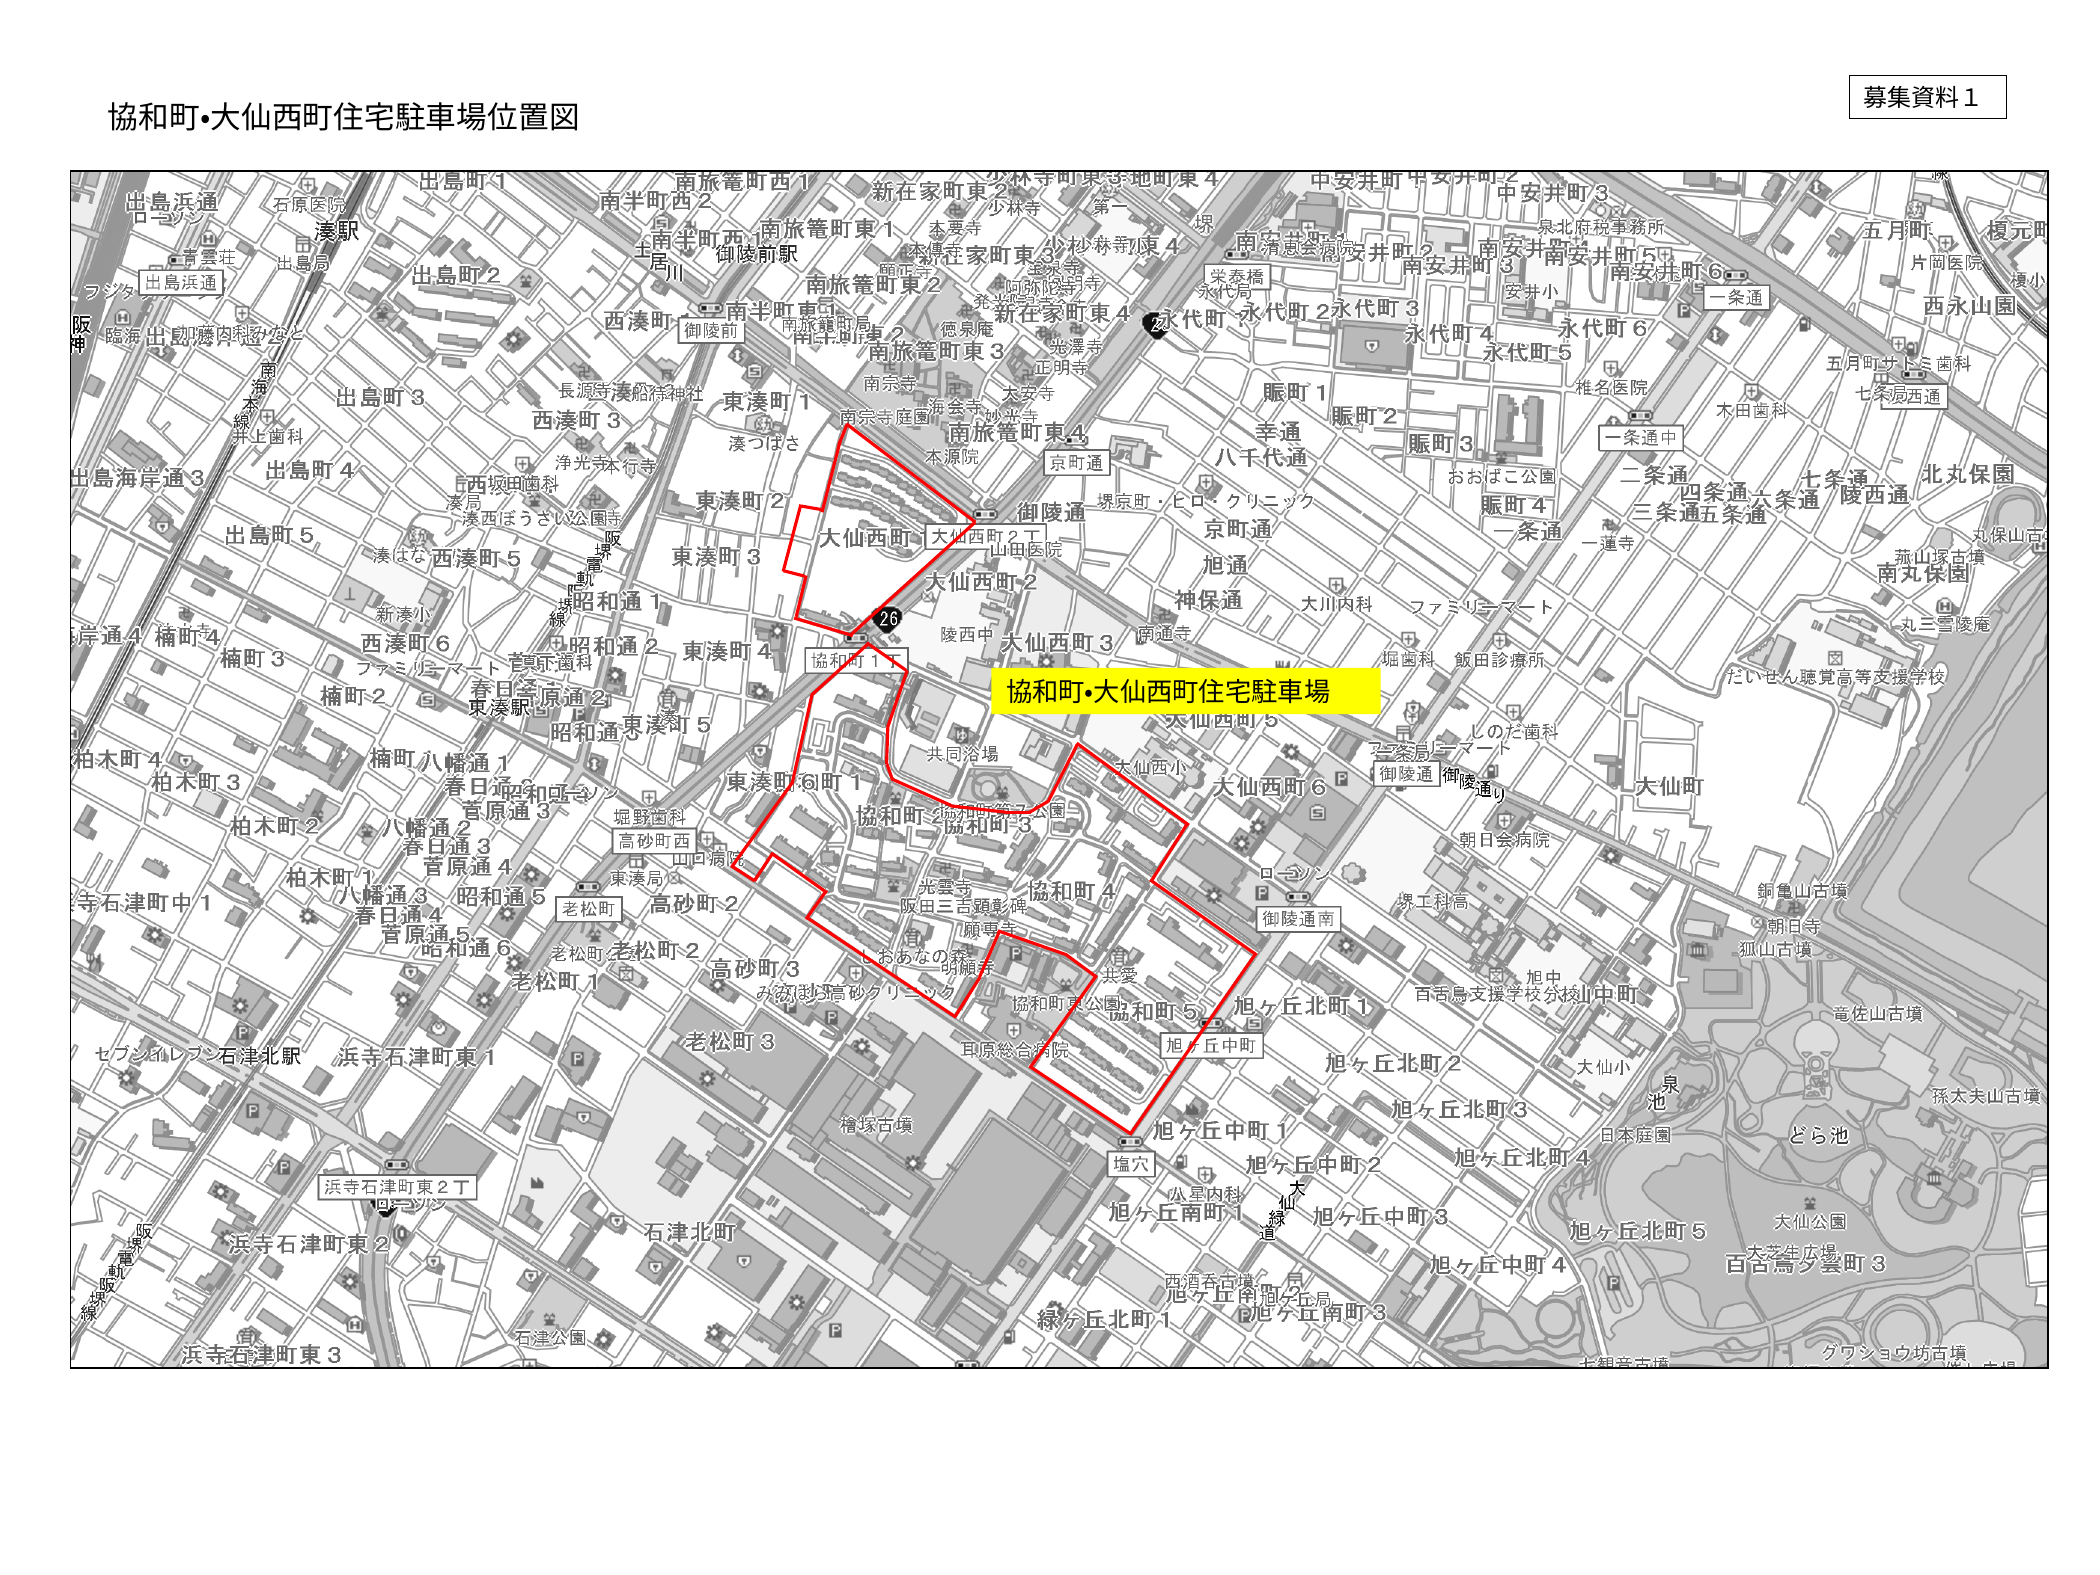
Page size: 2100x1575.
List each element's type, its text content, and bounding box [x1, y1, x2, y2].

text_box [1150, 879, 1257, 953]
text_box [807, 917, 957, 1018]
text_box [794, 617, 849, 636]
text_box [783, 504, 801, 570]
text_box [1029, 975, 1097, 1066]
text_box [979, 930, 1000, 977]
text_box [1076, 743, 1189, 826]
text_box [887, 670, 908, 727]
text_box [806, 893, 826, 919]
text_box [886, 764, 893, 780]
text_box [796, 575, 807, 617]
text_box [731, 865, 754, 881]
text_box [1029, 801, 1049, 813]
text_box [1065, 954, 1097, 975]
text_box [1129, 953, 1257, 1135]
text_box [891, 778, 952, 806]
text_box 協和町・大仙西町住宅駐車場位置図 [93, 90, 935, 142]
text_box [846, 423, 976, 523]
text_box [1151, 824, 1187, 879]
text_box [1048, 744, 1076, 802]
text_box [731, 783, 792, 868]
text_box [801, 506, 822, 510]
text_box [783, 570, 805, 577]
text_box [754, 852, 773, 881]
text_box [811, 642, 870, 696]
picture [71, 171, 2048, 1368]
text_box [866, 642, 907, 671]
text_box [954, 976, 981, 1018]
text_box 募集資料１ [1849, 75, 2007, 119]
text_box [849, 522, 976, 636]
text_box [950, 805, 1006, 813]
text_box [792, 695, 812, 785]
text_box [997, 930, 1067, 955]
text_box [838, 425, 846, 445]
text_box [771, 853, 827, 893]
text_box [1029, 1066, 1129, 1134]
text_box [821, 441, 840, 513]
